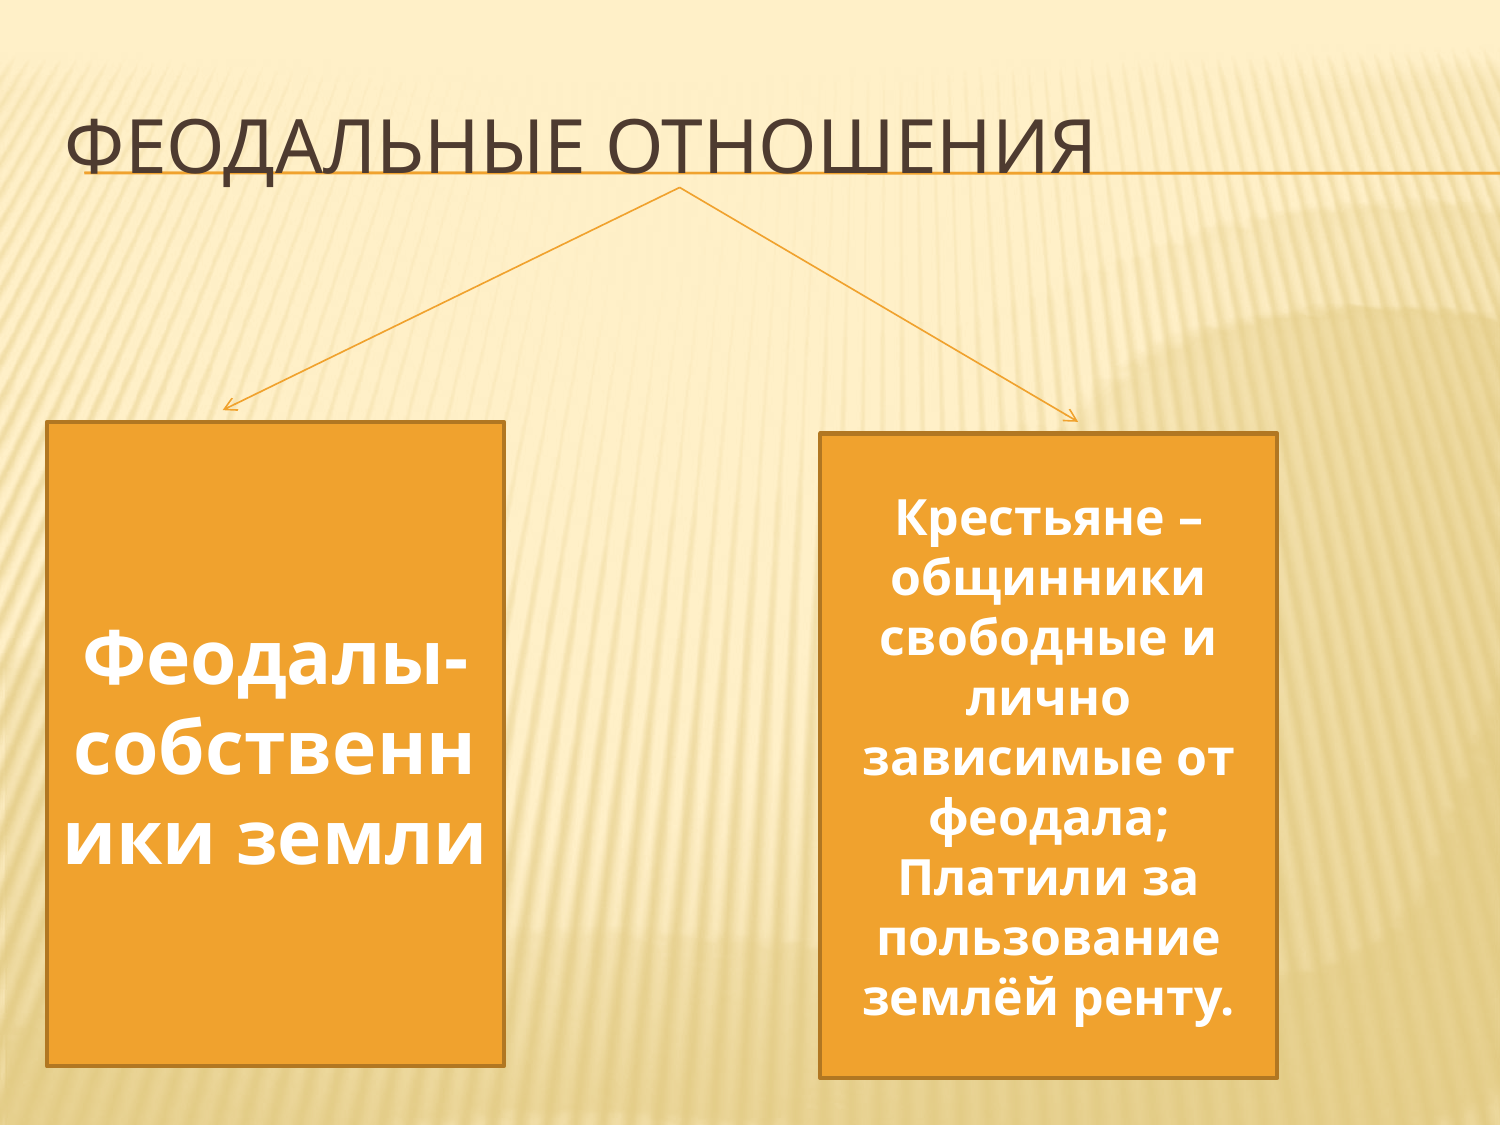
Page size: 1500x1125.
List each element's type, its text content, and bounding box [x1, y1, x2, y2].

text_box Феодалы- собственники земли [45, 420, 506, 1068]
text_box Крестьяне – общинники свободные и лично зависимые от феодала; Платили за пользование землёй ренту. [818, 431, 1279, 1080]
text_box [222, 187, 677, 411]
title Феодальные отношения [50, 75, 1475, 213]
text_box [679, 187, 1079, 423]
